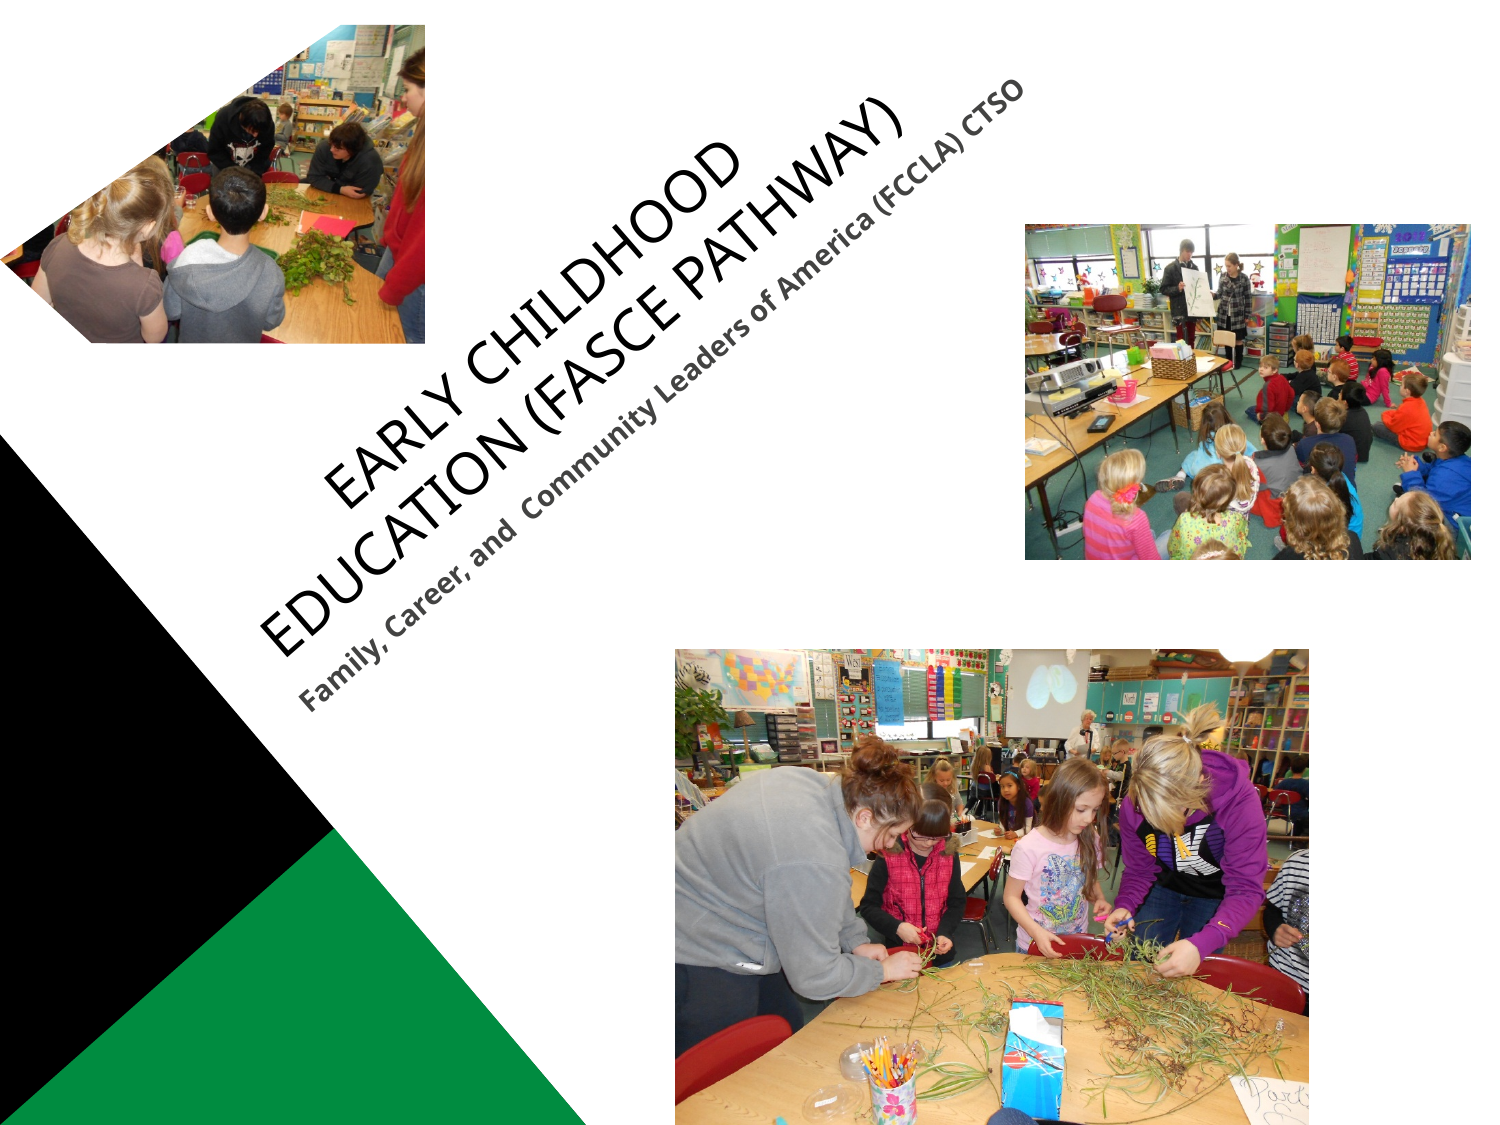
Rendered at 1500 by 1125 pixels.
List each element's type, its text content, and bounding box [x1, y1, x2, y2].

title Early Childhood Education (FASCE Pathway) [173, 4, 947, 702]
picture [1024, 224, 1472, 560]
list Family, Career, and Community Leaders of America (FCCLA) CTSO [270, 44, 1105, 793]
picture [0, 24, 426, 344]
picture [674, 649, 1309, 1125]
